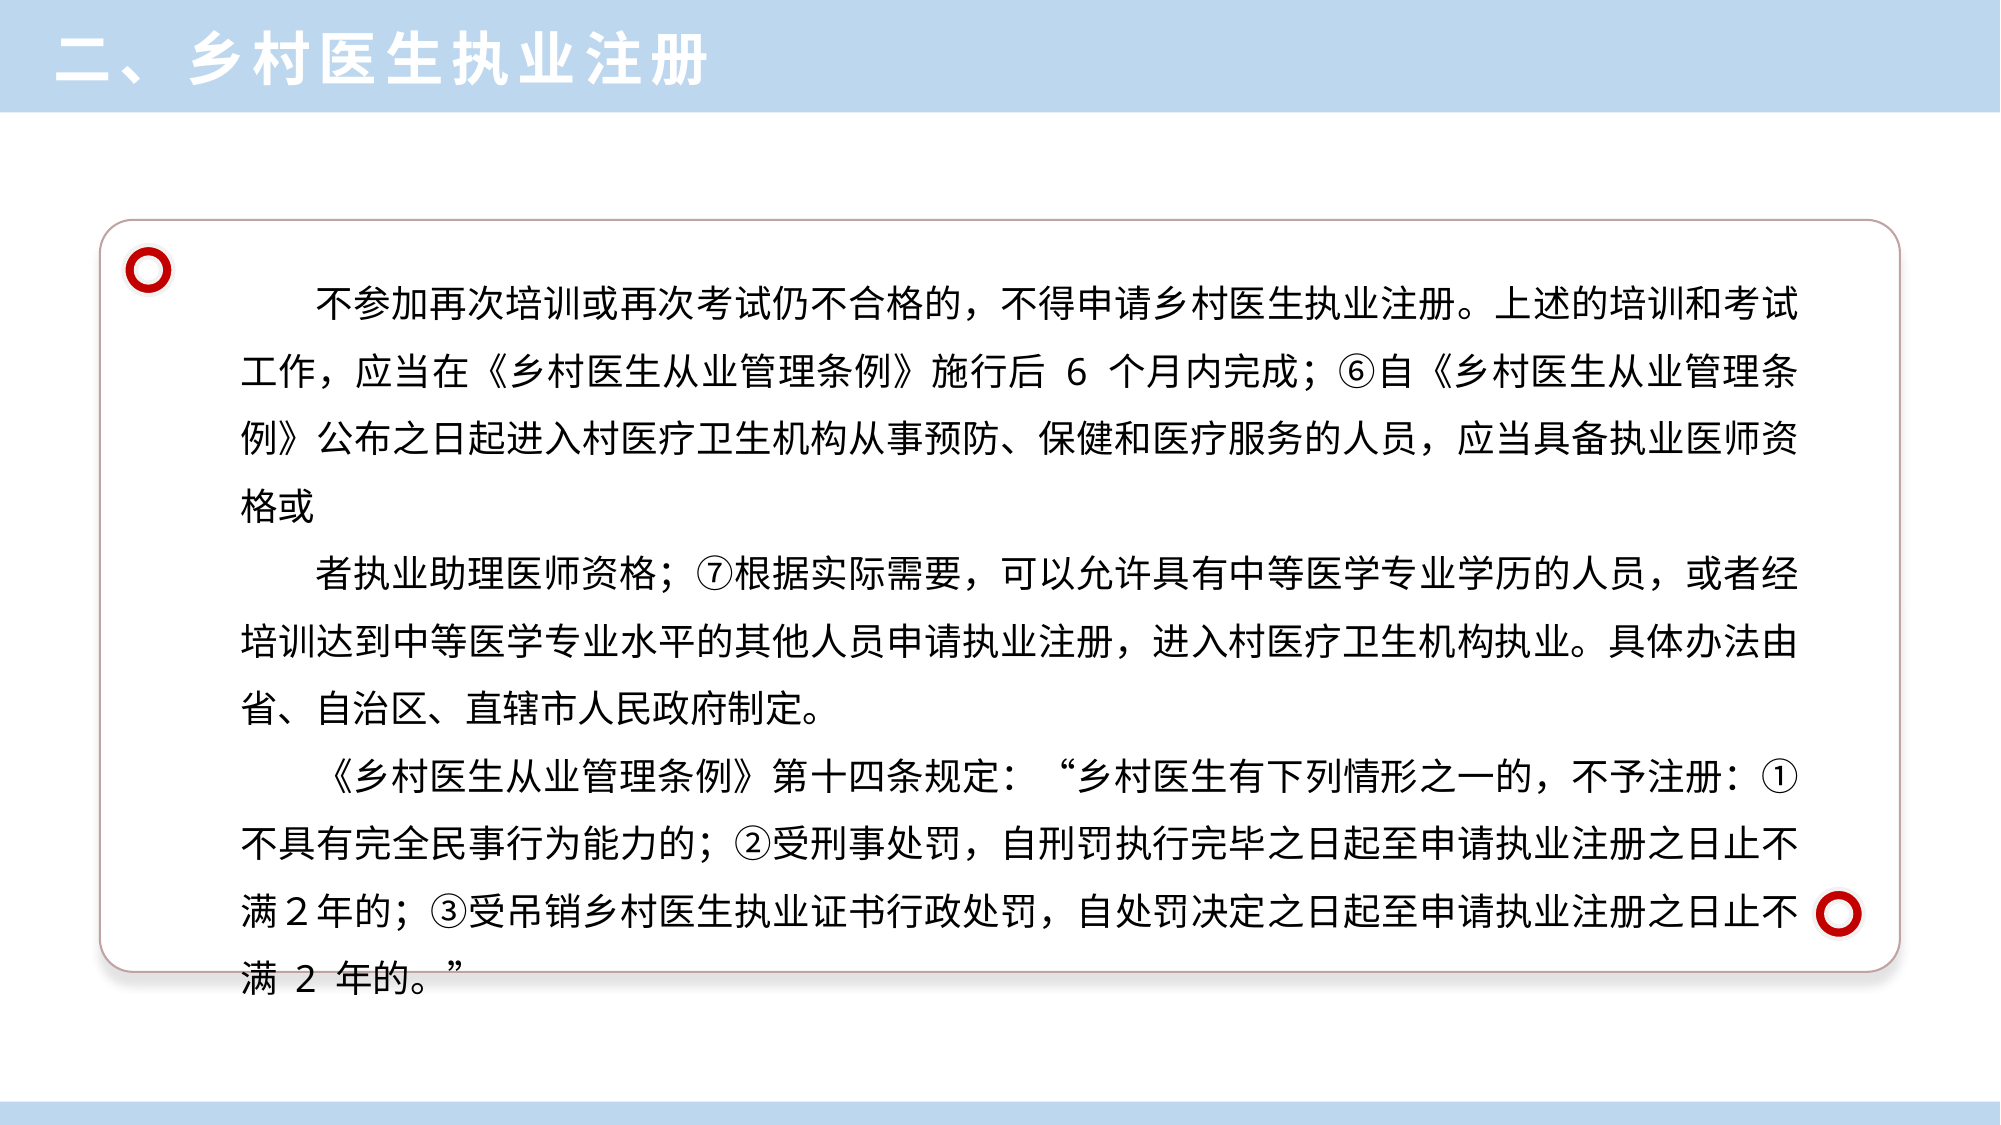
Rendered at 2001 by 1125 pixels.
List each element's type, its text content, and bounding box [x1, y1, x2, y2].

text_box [99, 219, 1900, 972]
text_box 二、乡村医生执业注册 [41, 16, 722, 98]
